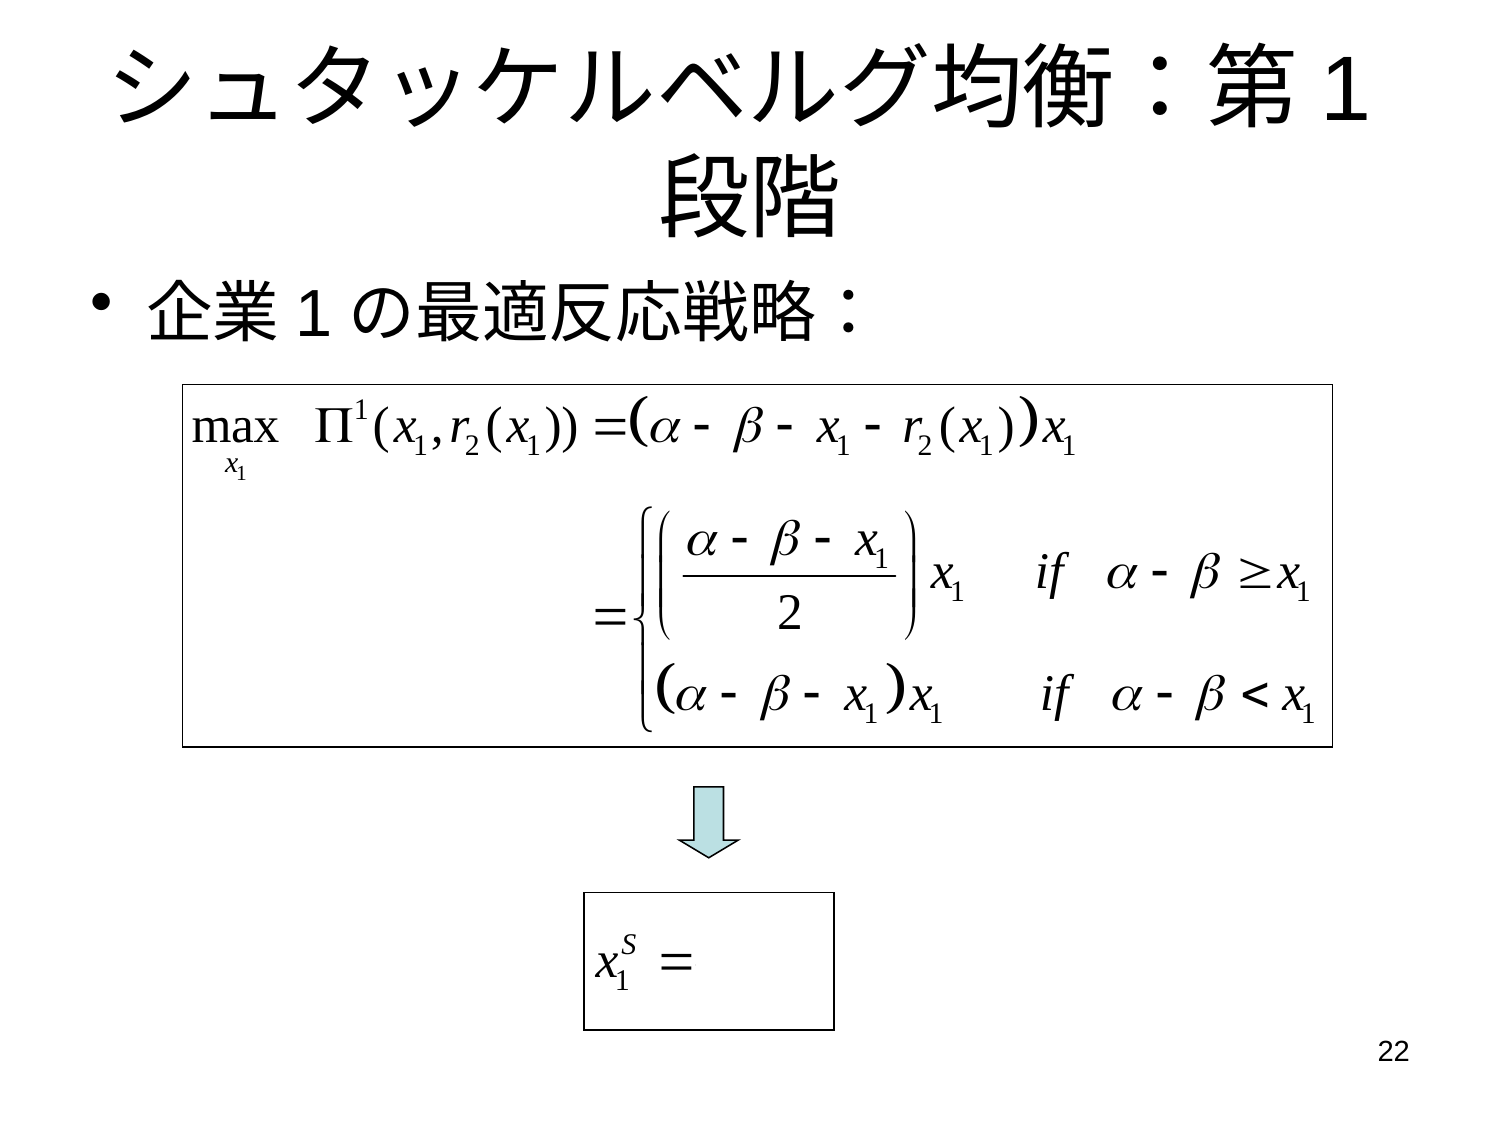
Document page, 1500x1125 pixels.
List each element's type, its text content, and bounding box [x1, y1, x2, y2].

title シュタッケルベルグ均衡：第1段階 [75, 45, 1425, 233]
list 企業1の最適反応戦略： [75, 262, 1425, 1005]
text_box [679, 786, 739, 858]
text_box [182, 385, 1332, 747]
slide_number 22 [1074, 1024, 1426, 1103]
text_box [584, 892, 834, 1030]
